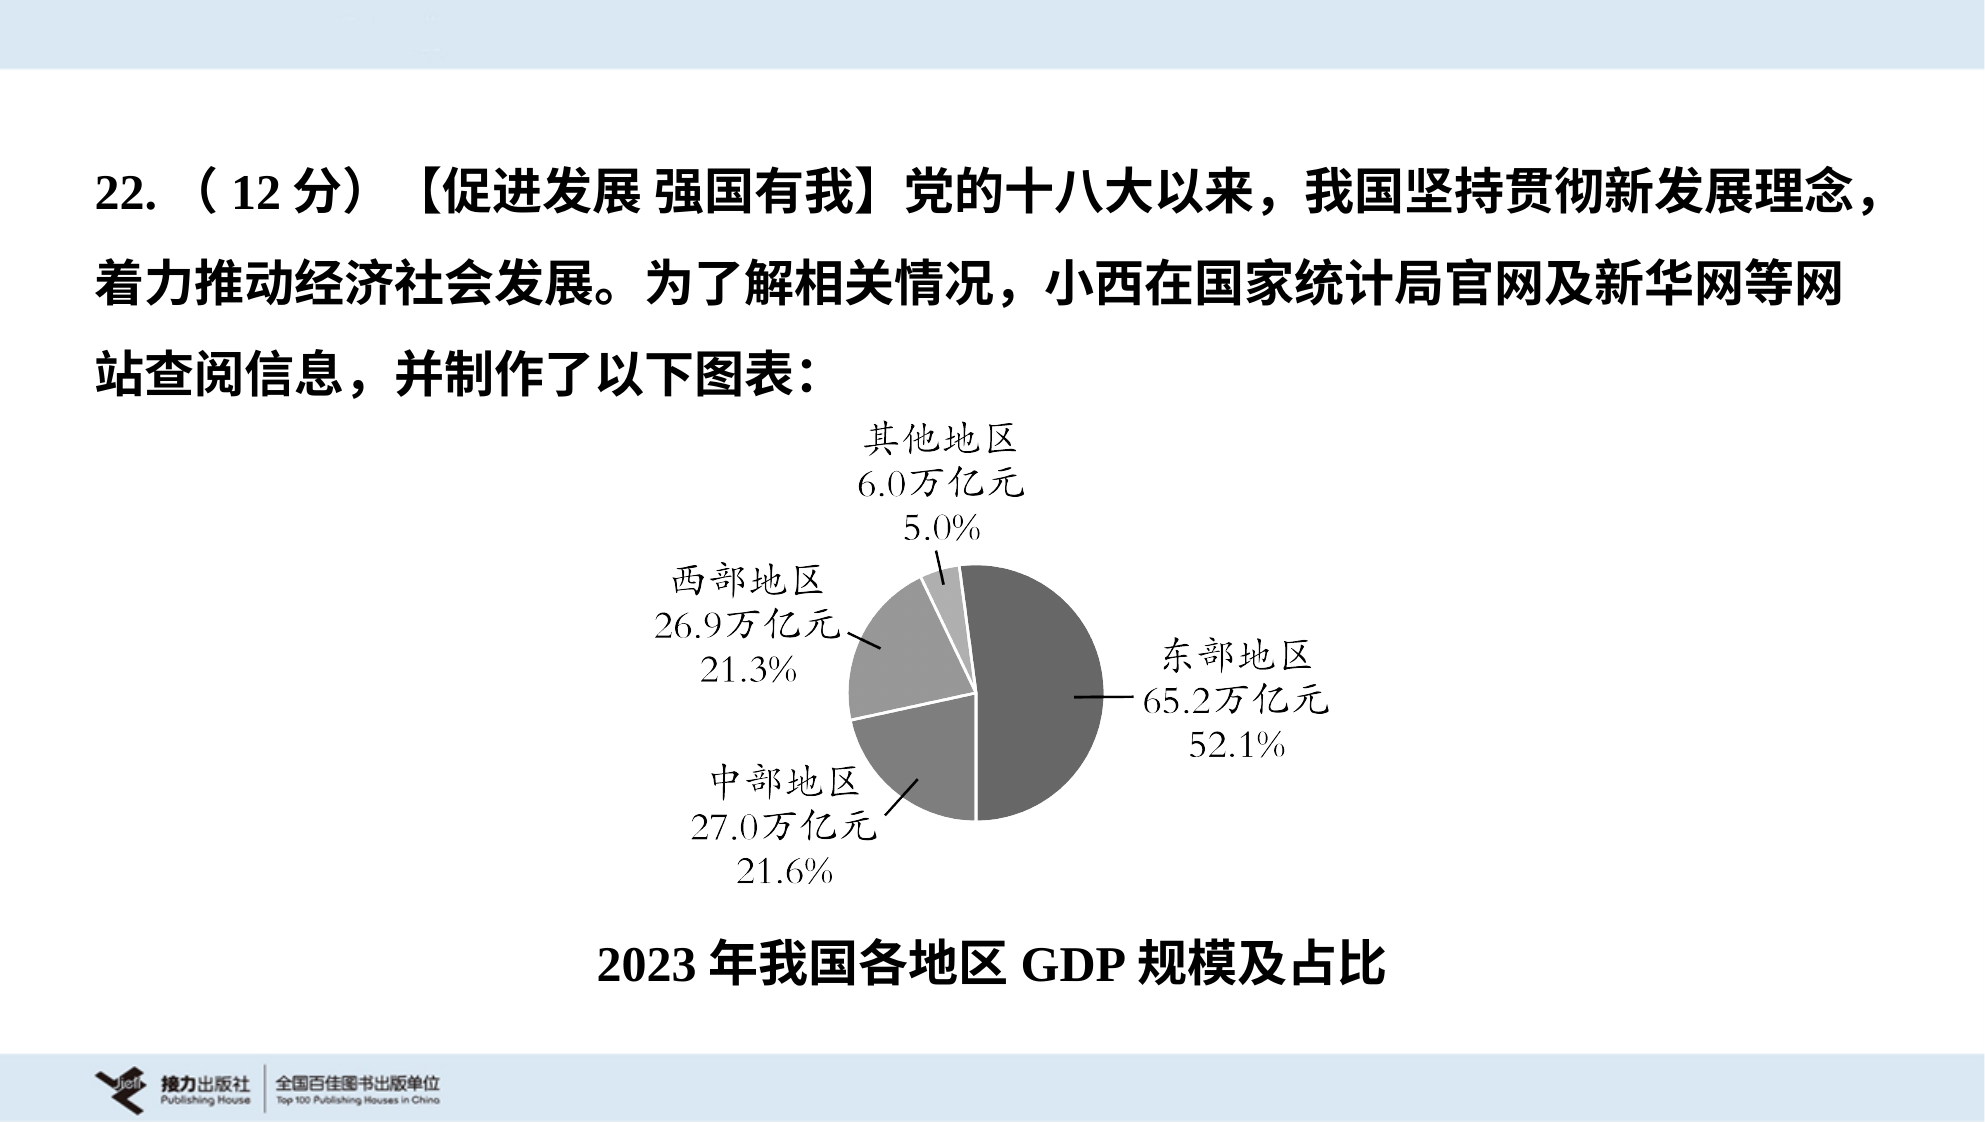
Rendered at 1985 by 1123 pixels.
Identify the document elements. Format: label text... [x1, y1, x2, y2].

picture [0, 0, 1985, 1122]
text_box 2023年我国各地区GDP规模及占比 [607, 904, 1377, 1052]
text_box 22.（12分）【促进发展 强国有我】党的十八大以来，我国坚持贯彻新发展理念， 着力推动经济社会发展。为了解相关情况，小西在国家统计局官网及新华网等网 站查阅信息，并制作了以下图表： [94, 127, 1892, 403]
